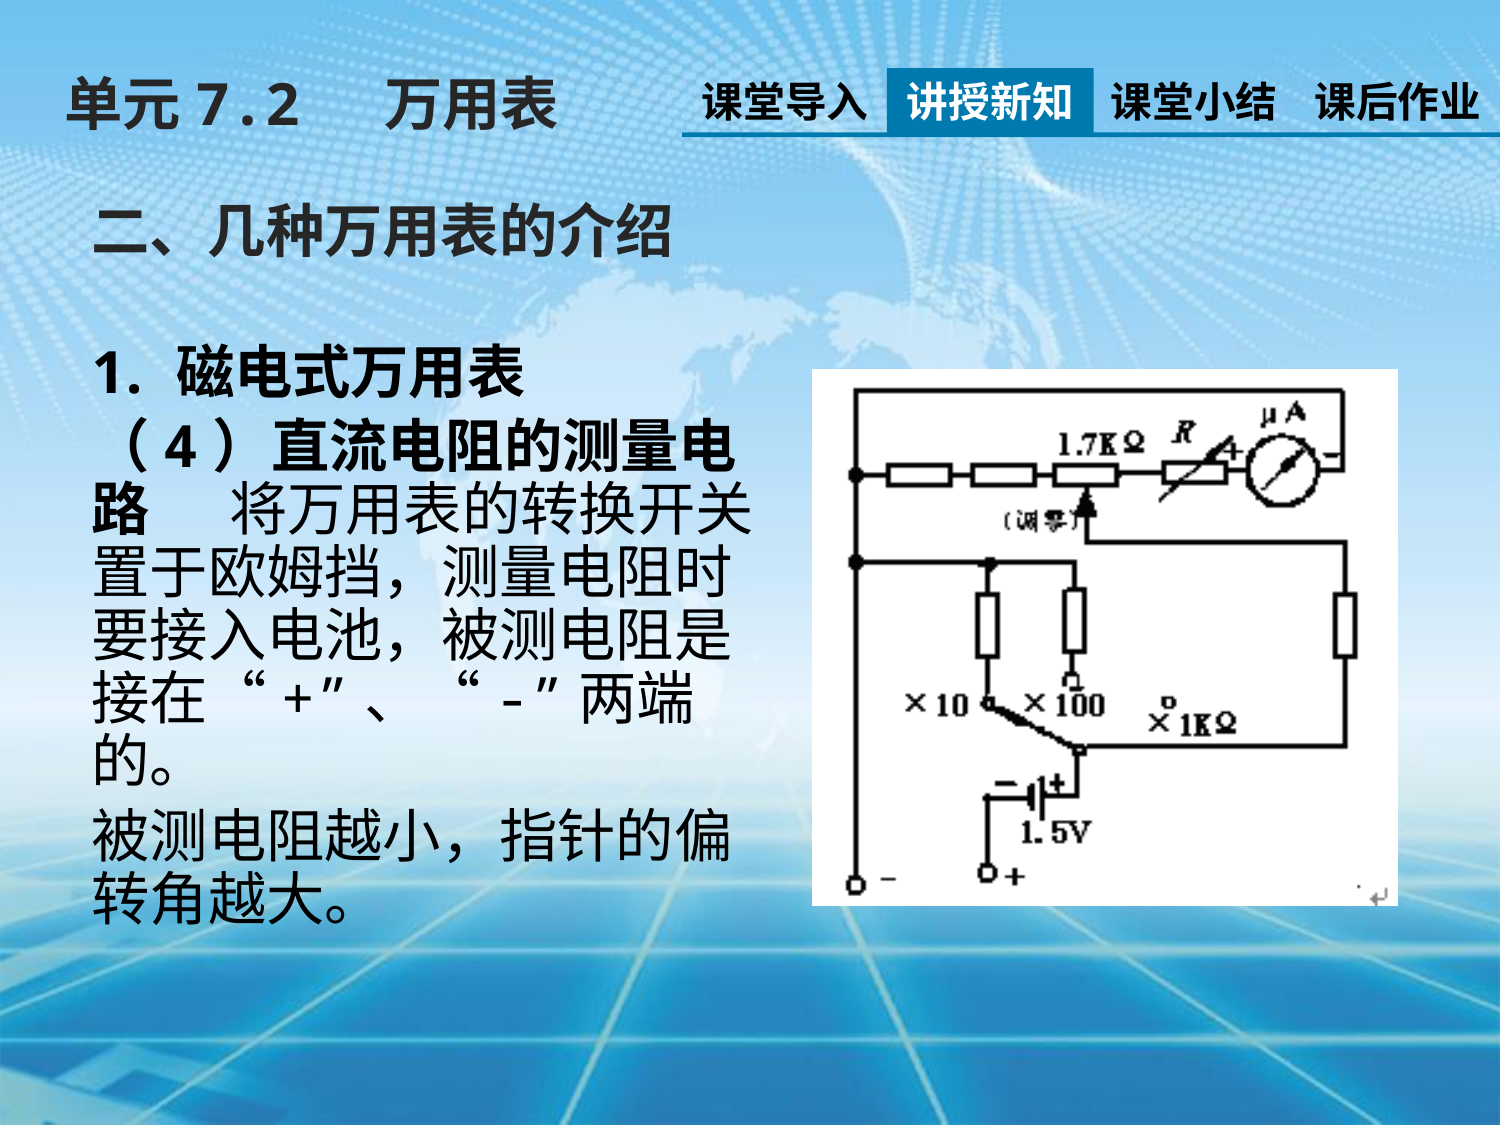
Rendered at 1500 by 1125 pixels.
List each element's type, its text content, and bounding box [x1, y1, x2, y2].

text_box 二、几种万用表的介绍 [76, 187, 1356, 272]
picture [0, 0, 1500, 1125]
text_box 磁电式万用表 （4）直流电阻的测量电路 将万用表的转换开关置于欧姆挡，测量电阻时要接入电池，被测电阻是接在“+”、“-”两端的。 被测电阻越小，指针的偏转角越大。 [76, 335, 786, 940]
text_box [49, 59, 1500, 146]
